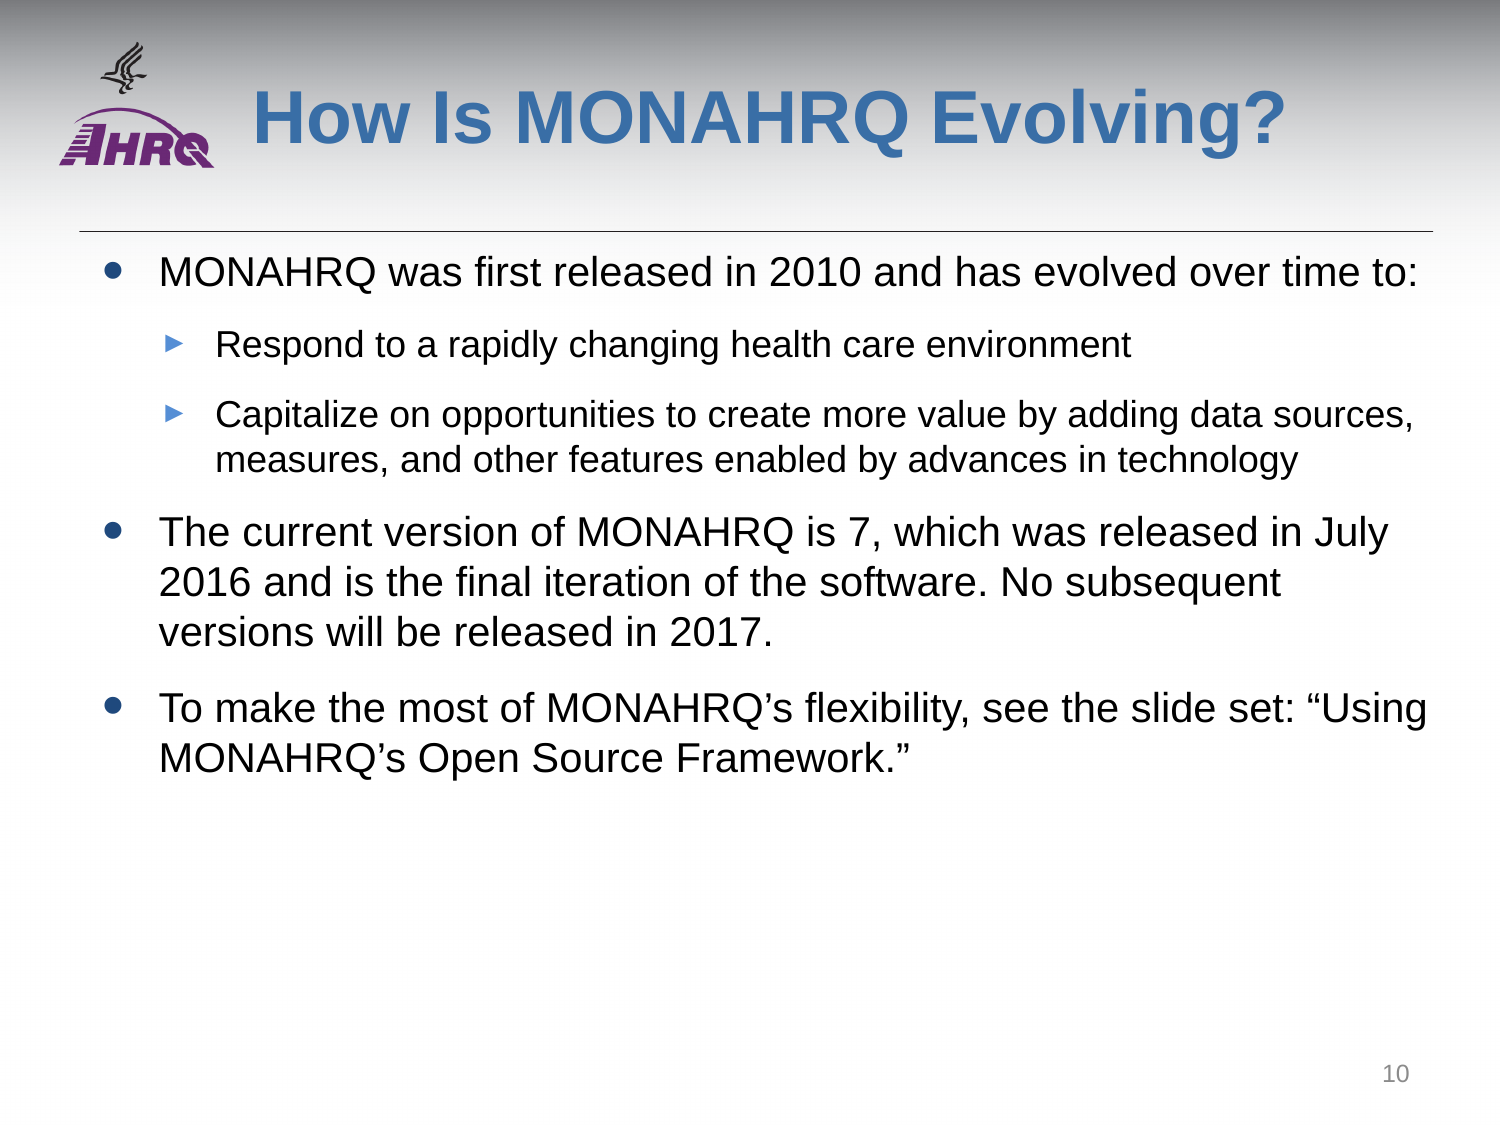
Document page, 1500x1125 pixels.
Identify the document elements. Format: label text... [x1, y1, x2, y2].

picture [0, 0, 1500, 1125]
title How Is MONAHRQ Evolving? [237, 50, 1375, 176]
list MONAHRQ was first released in 2010 and has evolved over time to: Respond to a rapidly changing health care environment Capitalize on opportunities to create more value by adding data sources, measures, and other features enabled by advances in technology The current version of MONAHRQ is 7, which was released in July 2016 and is the final iteration of the software. No subsequent versions will be released in 2017. To make the most of MONAHRQ’s flexibility, see the slide set: “Using MONAHRQ’s Open Source Framework.” [87, 237, 1463, 1013]
slide_number 10 [1074, 1042, 1425, 1103]
